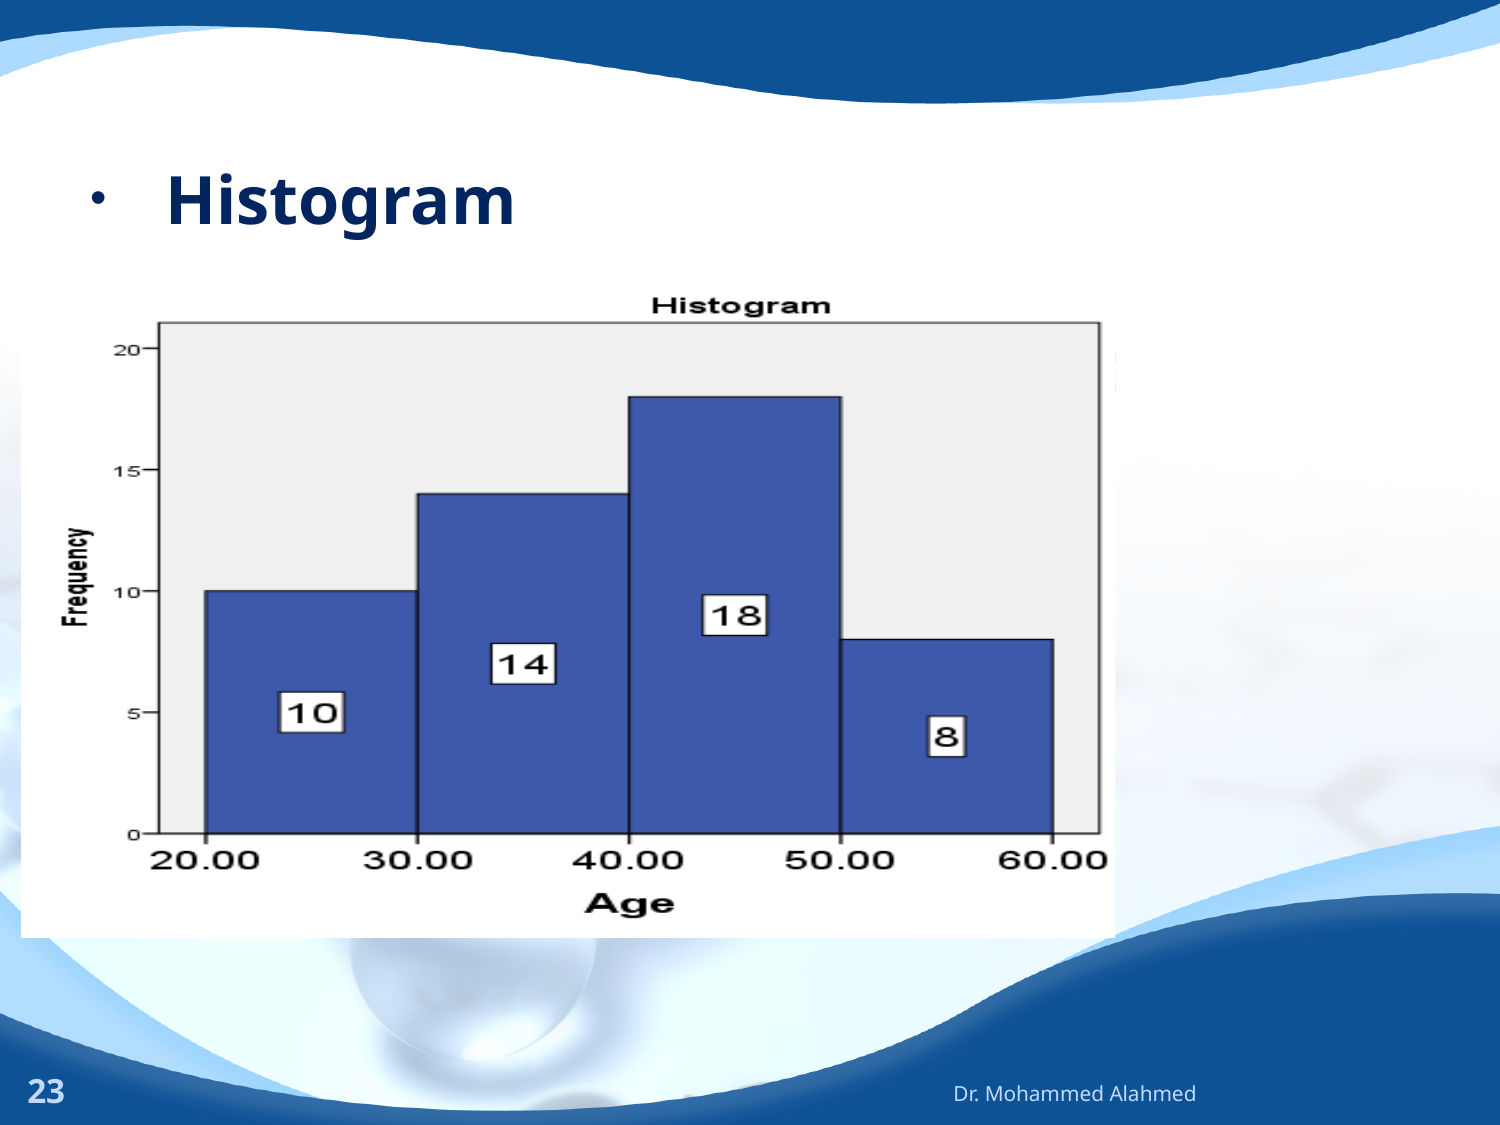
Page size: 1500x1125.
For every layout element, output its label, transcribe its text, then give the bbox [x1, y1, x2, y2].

slide_number 23 [12, 1062, 363, 1123]
footer Dr. Mohammed Alahmed [837, 1073, 1313, 1125]
picture [0, 0, 1500, 1125]
list Histogram [75, 149, 1425, 893]
